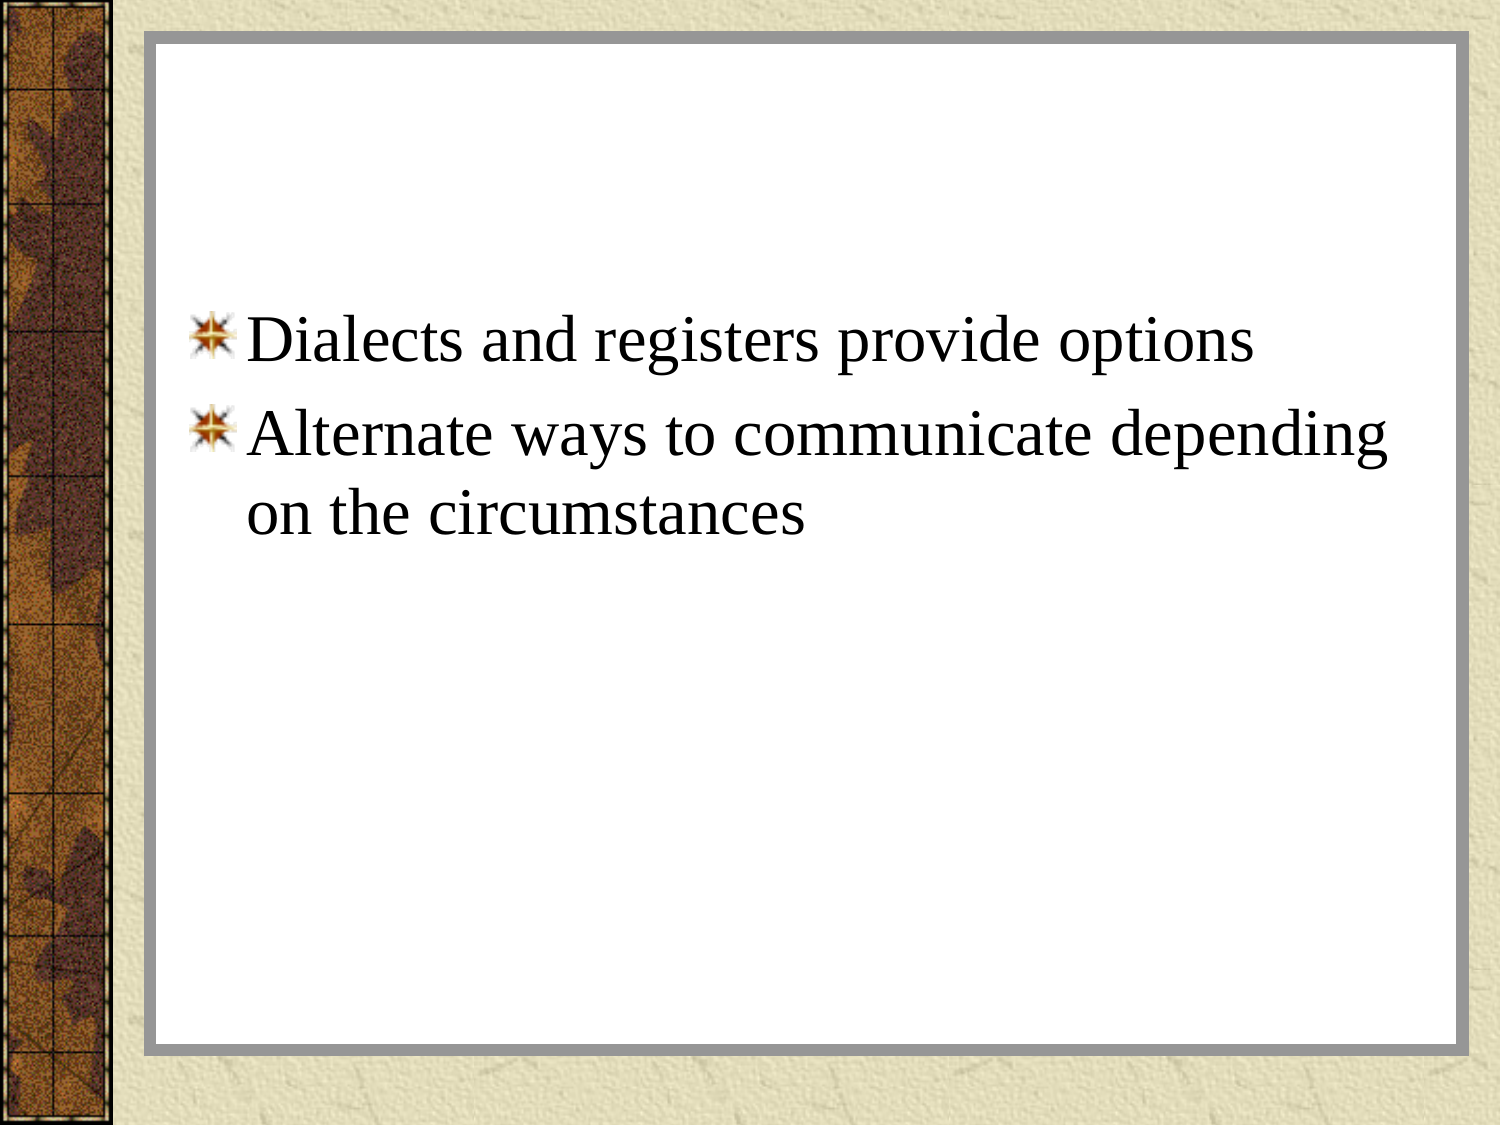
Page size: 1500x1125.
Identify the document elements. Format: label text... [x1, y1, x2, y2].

list Dialects and registers provide options Alternate ways to communicate depending on the circumstances [174, 287, 1450, 963]
picture [0, 0, 1500, 1125]
